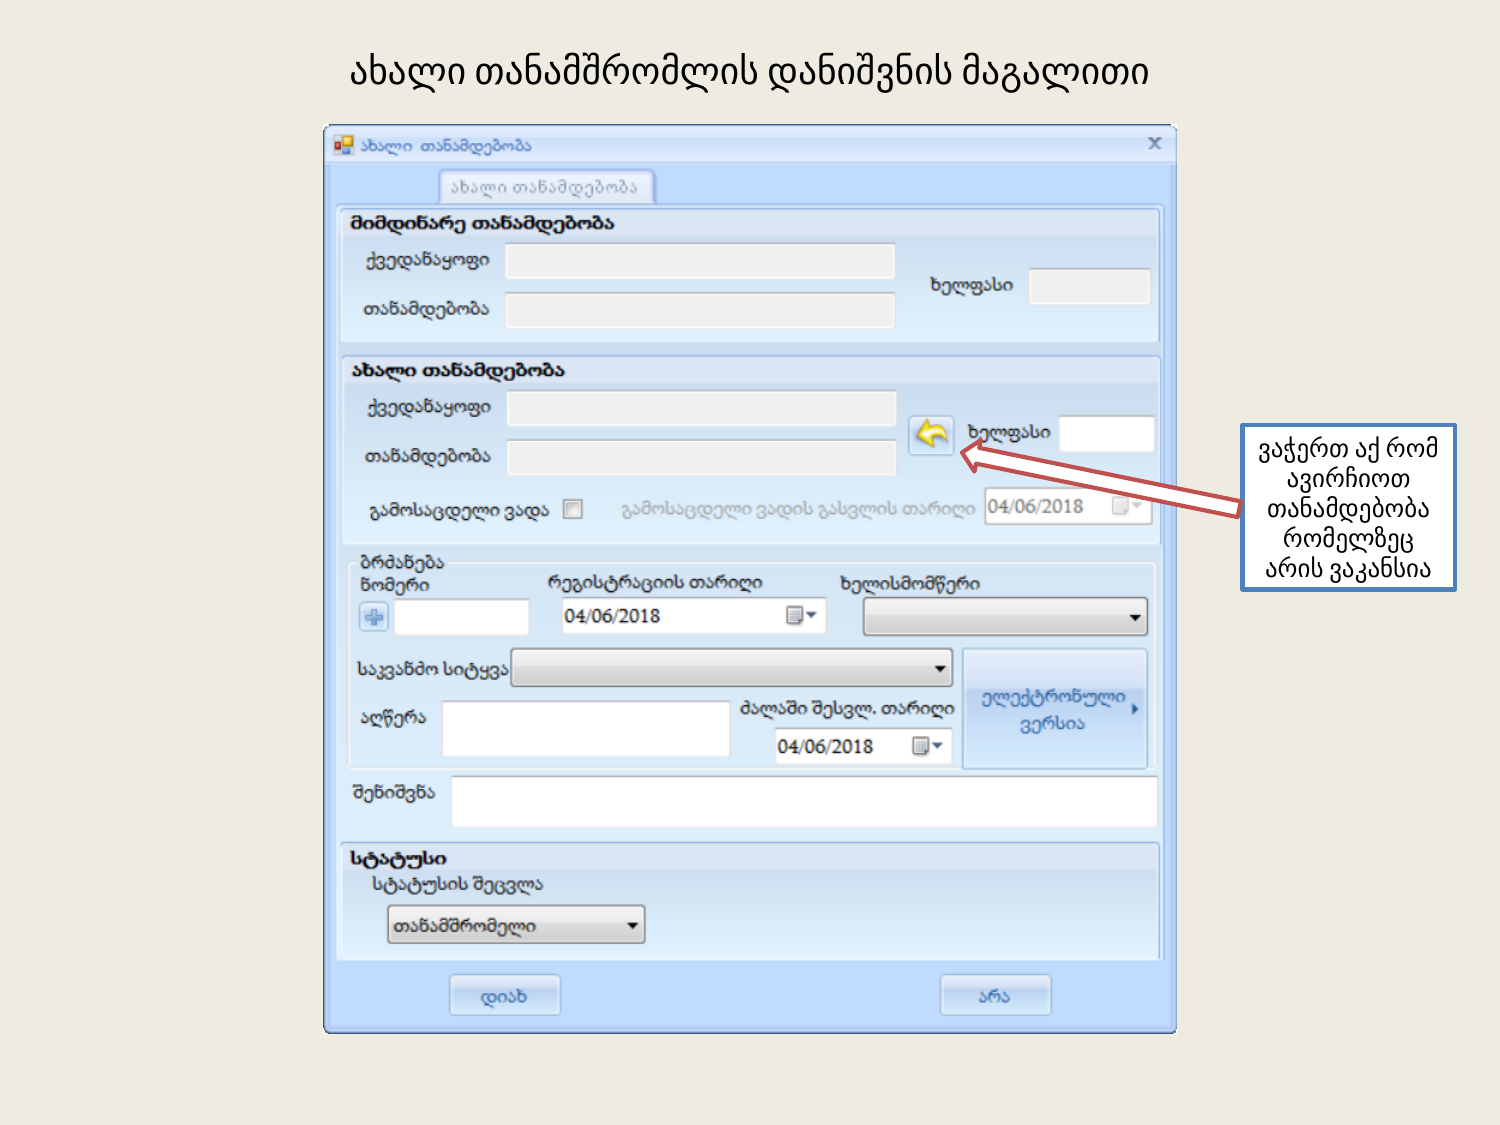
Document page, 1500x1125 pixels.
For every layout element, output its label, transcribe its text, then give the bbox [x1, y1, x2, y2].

picture [322, 124, 1177, 1035]
text_box ვაჭერთ აქ რომ ავირჩიოთ თანამდებობა რომელზეც არის ვაკანსია [1240, 423, 1457, 592]
text_box [1182, 487, 1243, 520]
text_box ახალი თანამშრომლის დანიშვნის მაგალითი [81, 39, 1418, 100]
